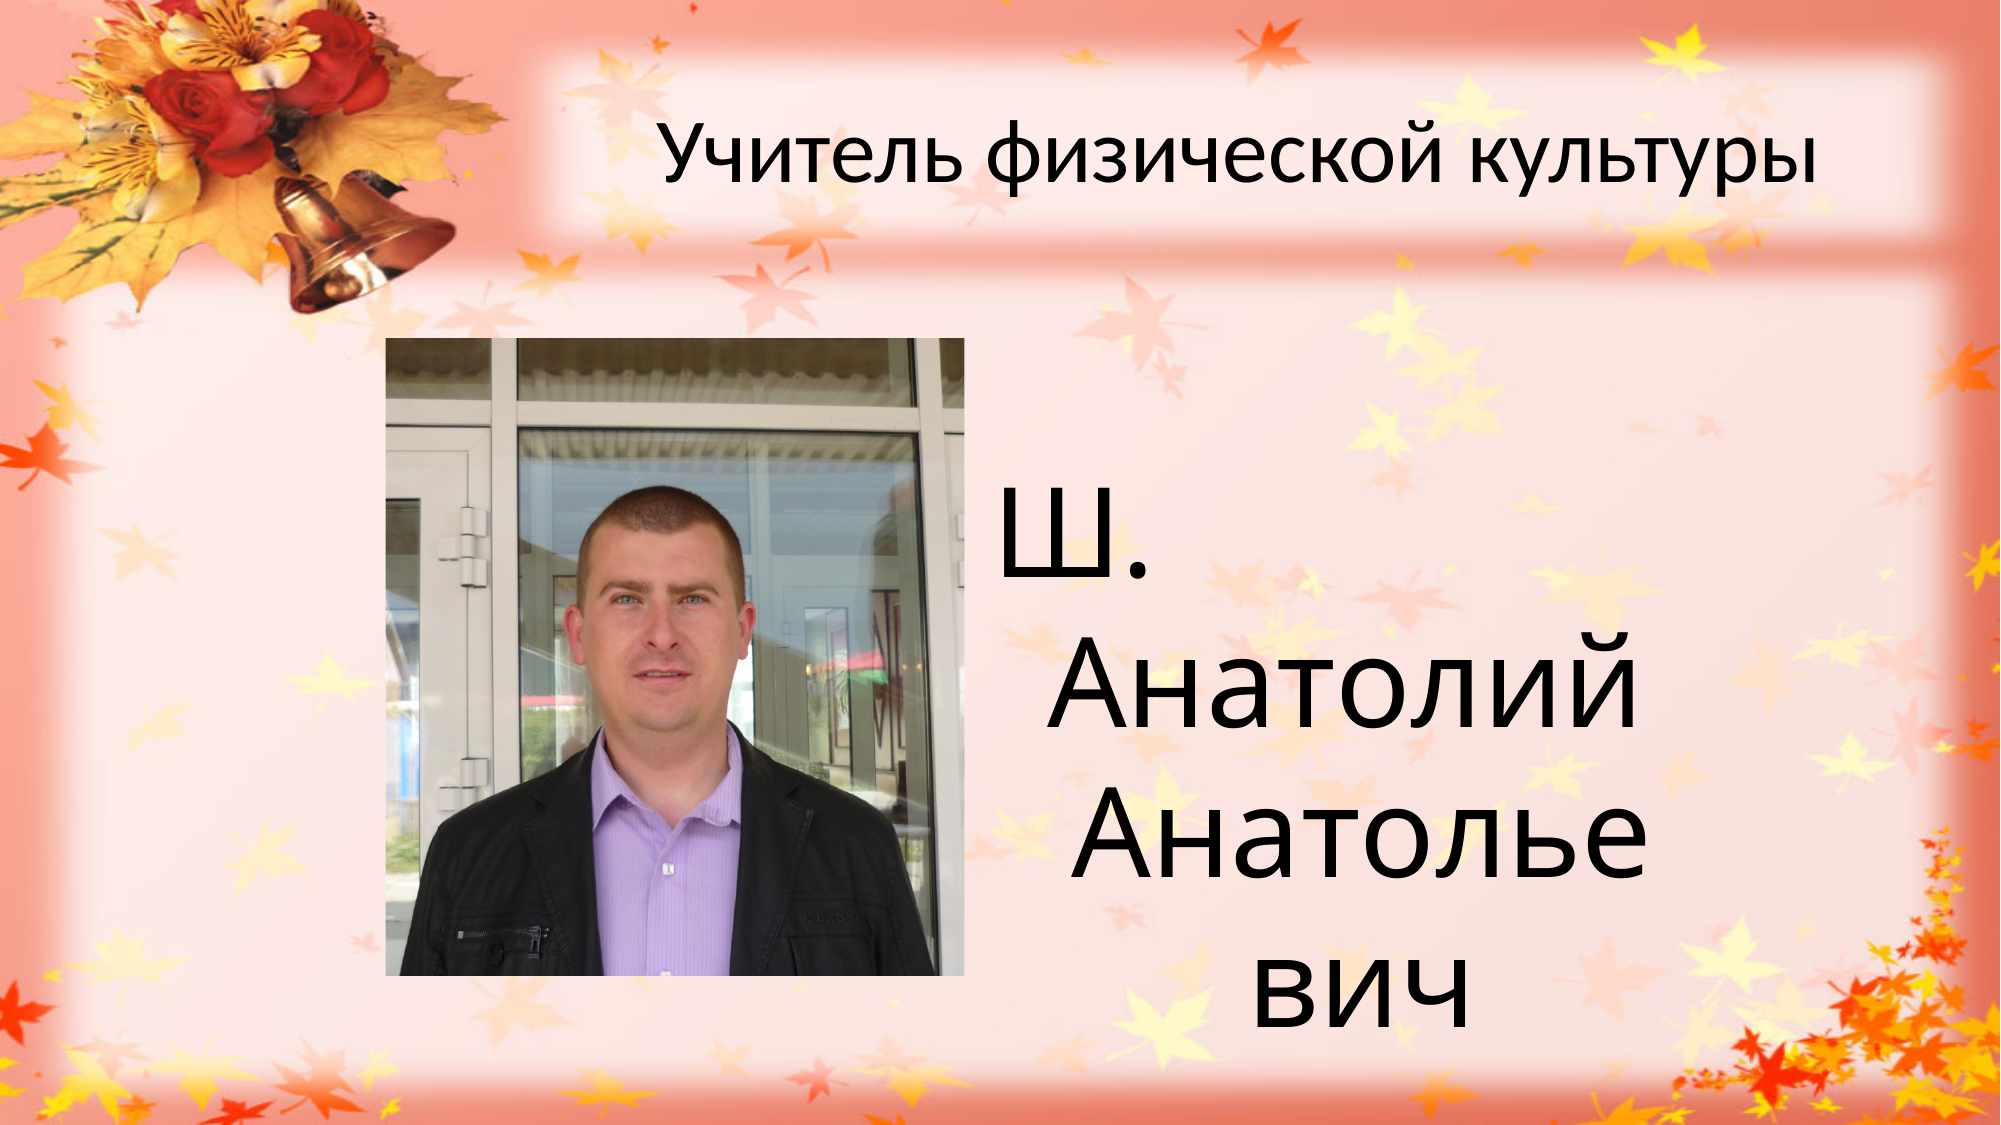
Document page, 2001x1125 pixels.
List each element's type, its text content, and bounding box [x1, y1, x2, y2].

list Ш. Анатолий Анатольевич [969, 445, 1704, 704]
picture [0, 0, 2000, 1125]
title Учитель физической культуры [577, 58, 1901, 233]
